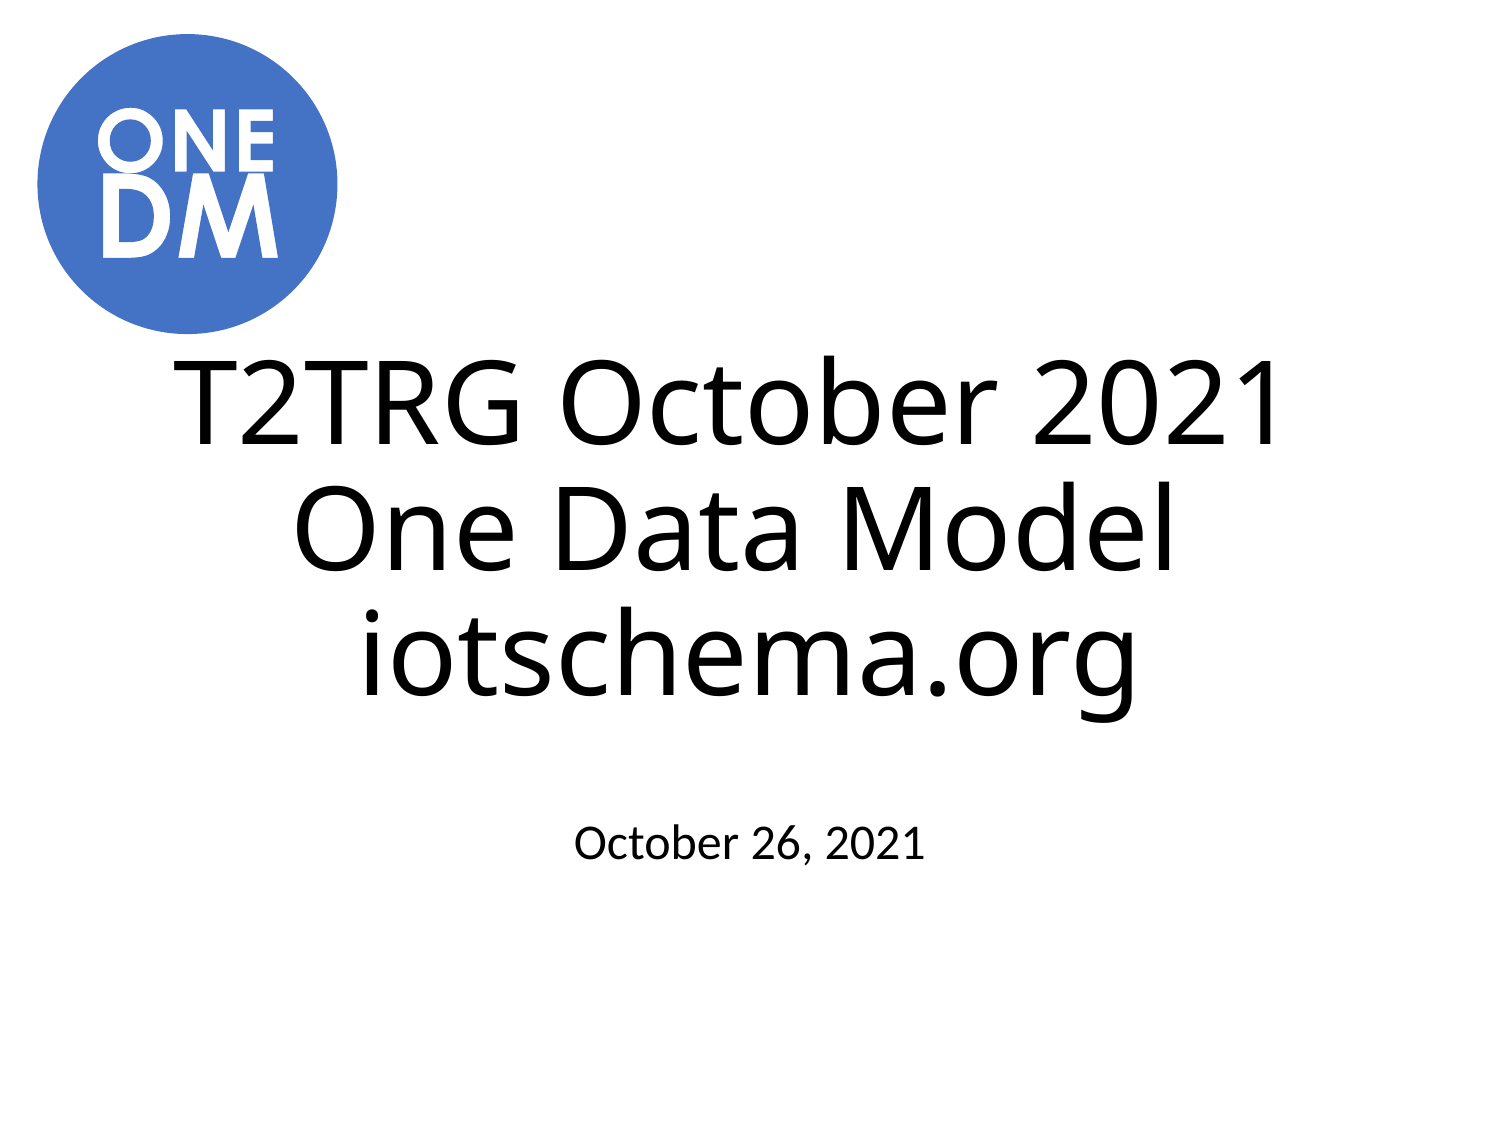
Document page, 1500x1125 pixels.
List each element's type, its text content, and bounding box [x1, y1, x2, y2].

subtitle October 26, 2021 [187, 728, 1313, 1000]
title T2TRG October 2021 One Data Model iotschema.org [112, 336, 1388, 729]
